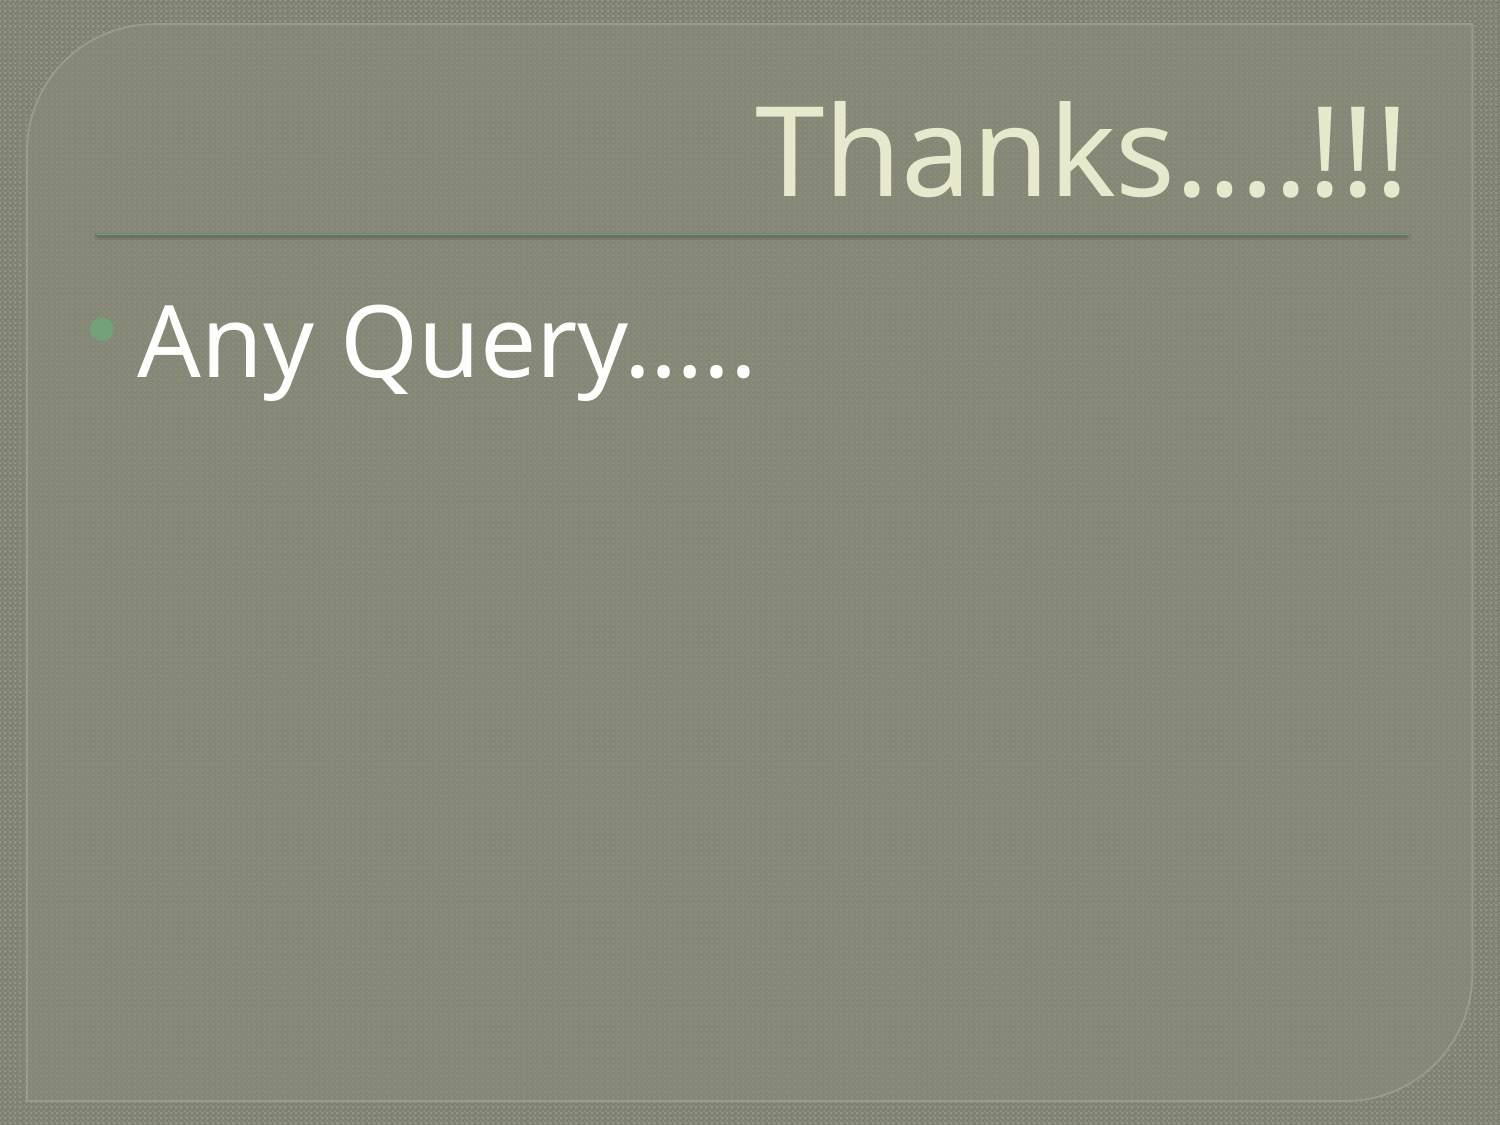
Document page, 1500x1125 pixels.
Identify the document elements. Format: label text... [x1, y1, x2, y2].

title Thanks….!!! [75, 41, 1425, 230]
list Any Query….. [74, 269, 1426, 1013]
